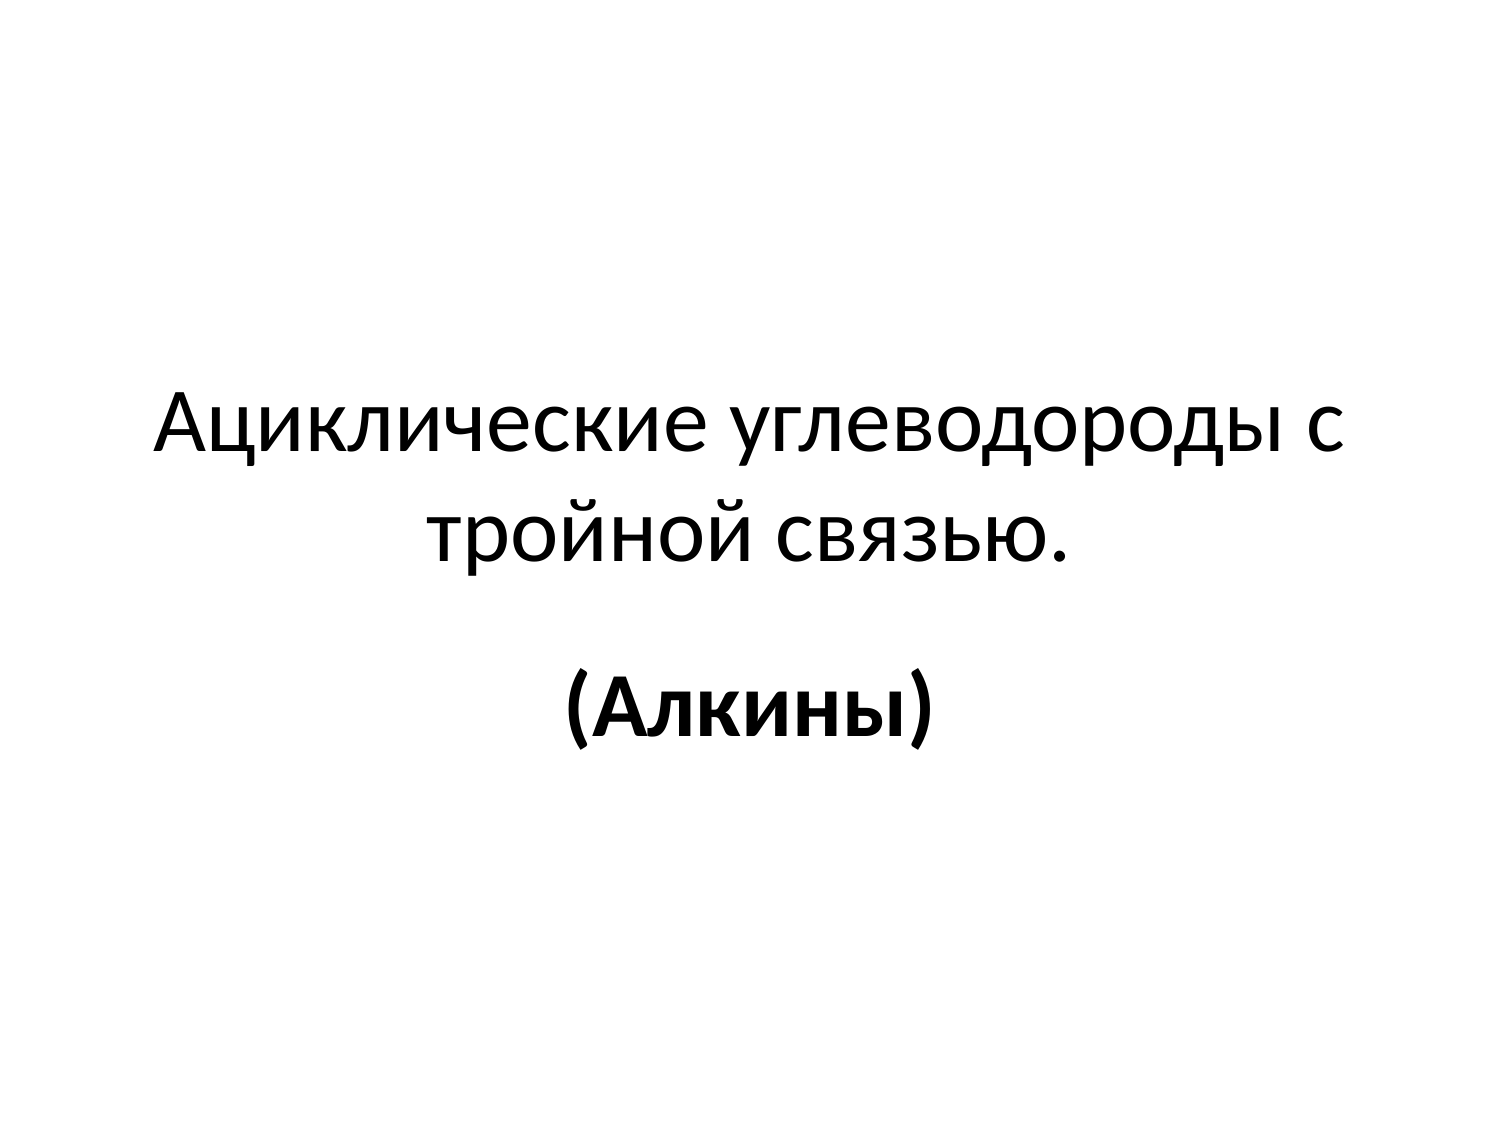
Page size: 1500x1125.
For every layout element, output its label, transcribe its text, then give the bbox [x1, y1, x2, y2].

title Ациклические углеводороды с тройной связью. [112, 349, 1388, 591]
subtitle (Алкины) [225, 637, 1275, 925]
